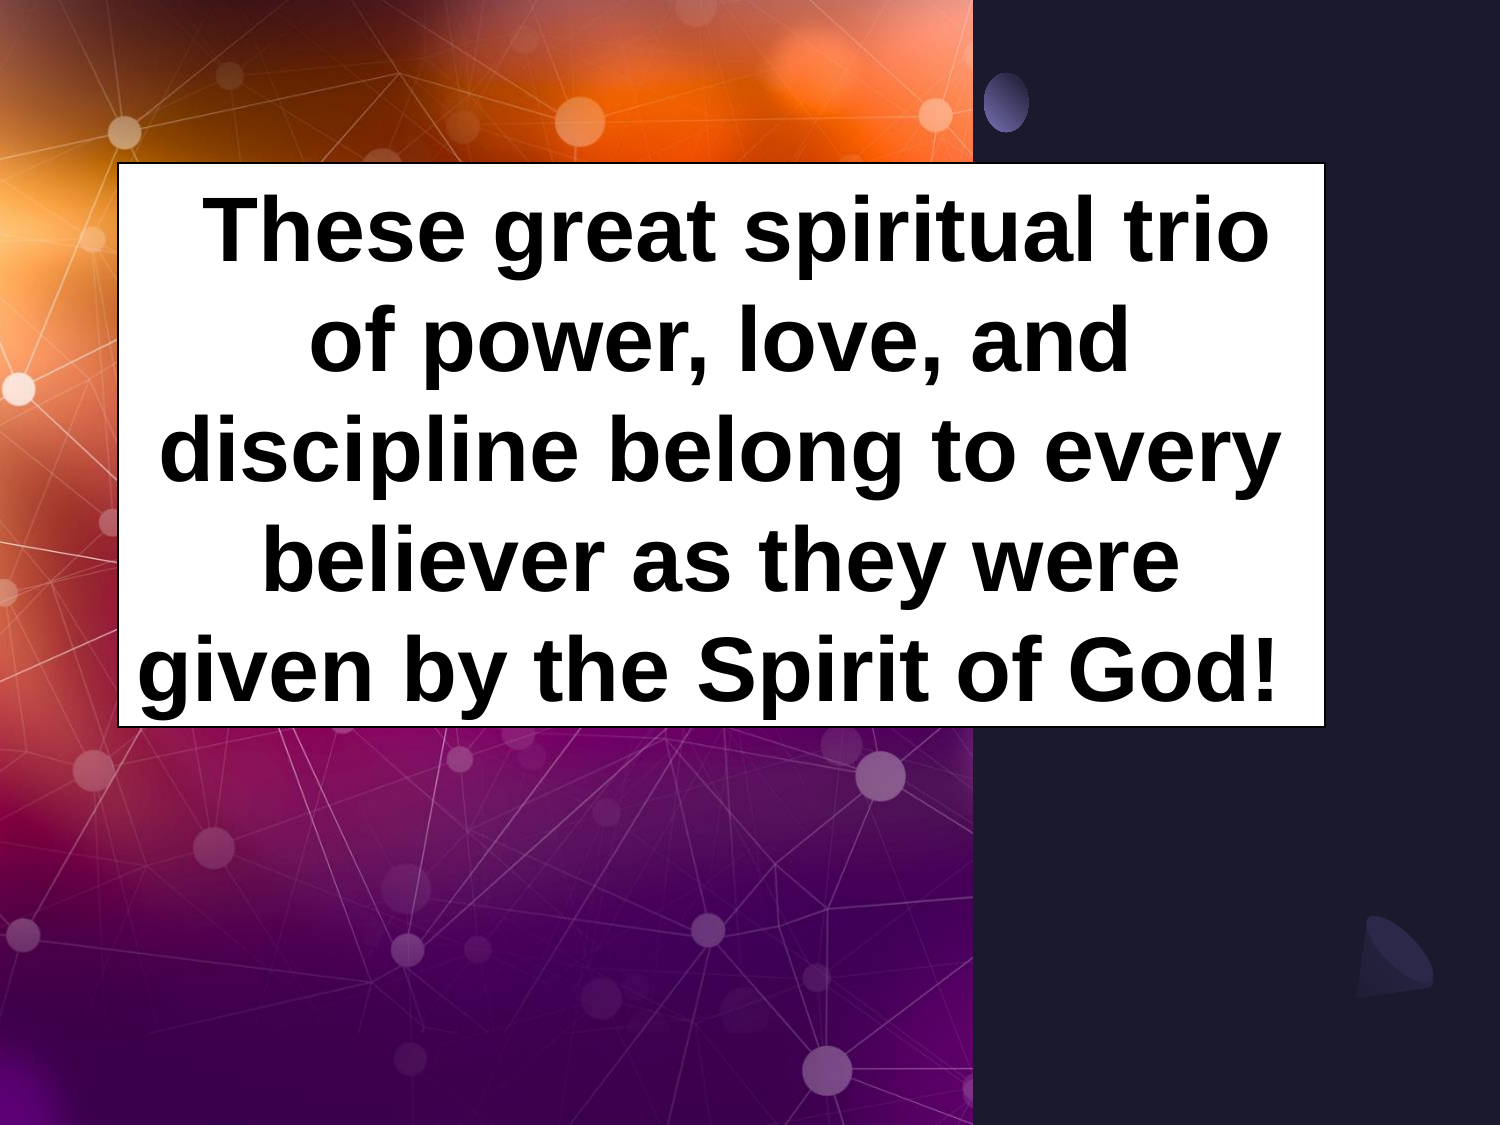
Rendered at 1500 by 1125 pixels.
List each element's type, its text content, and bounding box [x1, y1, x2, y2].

picture [0, 0, 973, 1125]
text_box These great spiritual trio of power, love, and discipline belong to every believer as they were given by the Spirit of God! [973, 162, 1326, 728]
